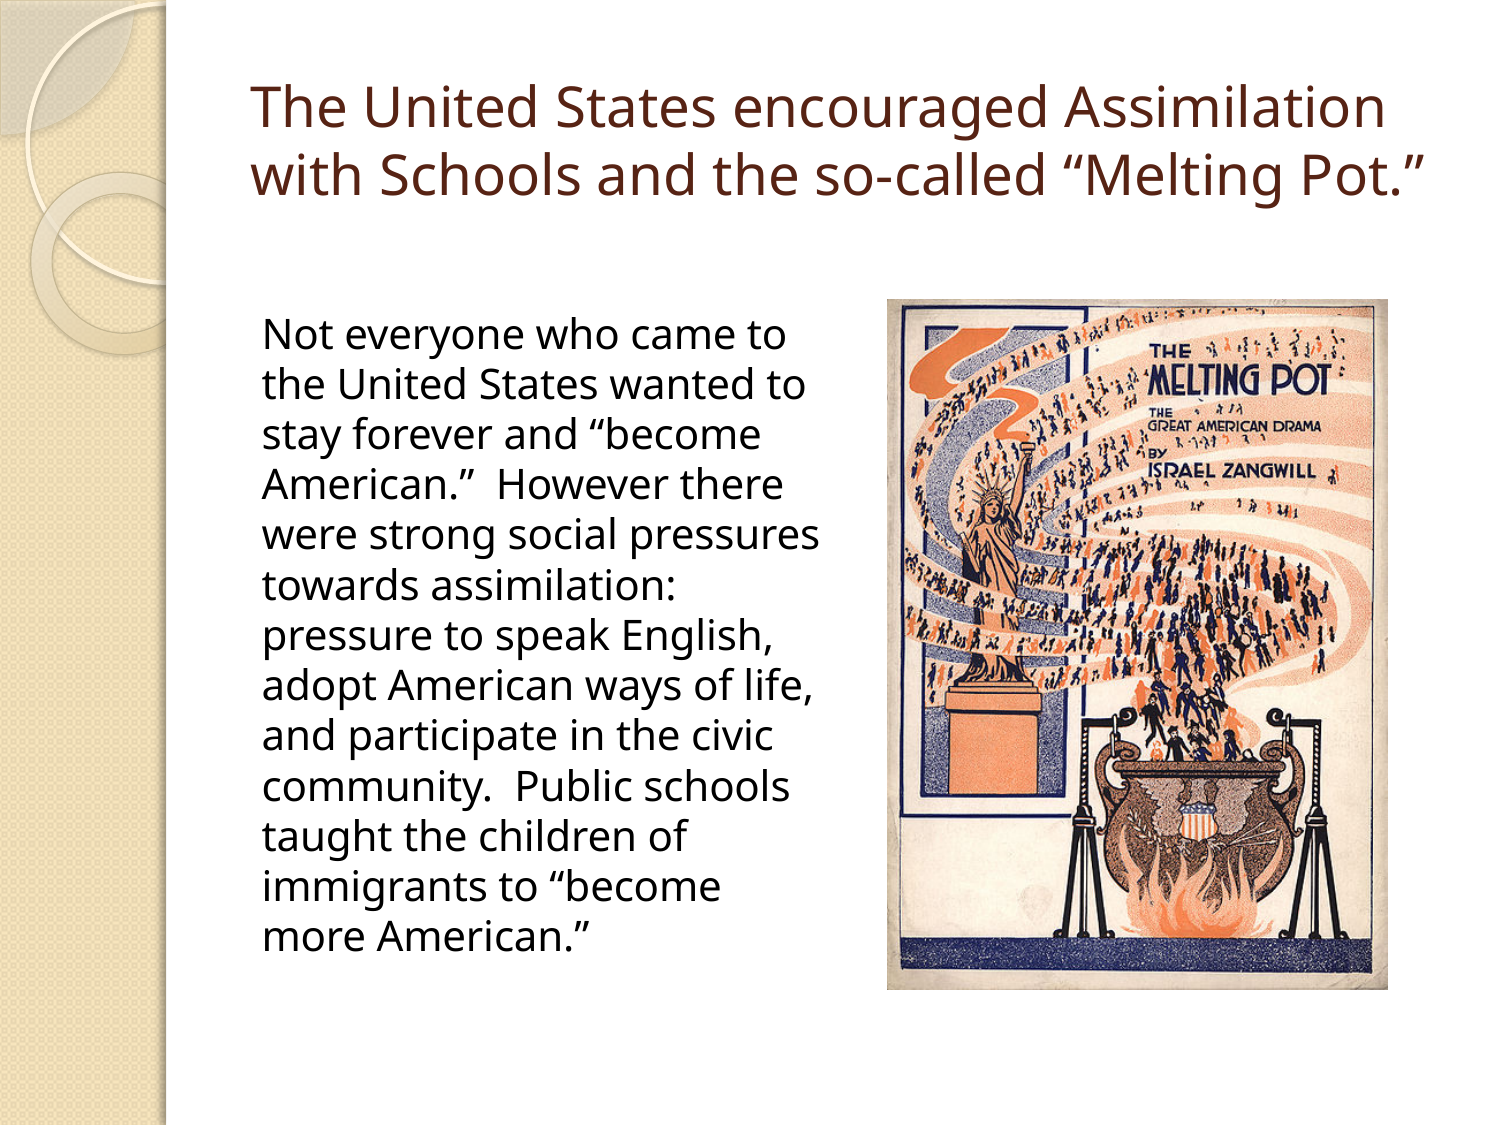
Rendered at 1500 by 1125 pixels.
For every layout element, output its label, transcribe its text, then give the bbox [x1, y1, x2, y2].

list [887, 299, 1388, 990]
title The United States encouraged Assimilation with Schools and the so-called “Melting Pot.” [235, 45, 1466, 233]
list Not everyone who came to the United States wanted to stay forever and “become American.” However there were strong social pressures towards assimilation: pressure to speak English, adopt American ways of life, and participate in the civic community. Public schools taught the children of immigrants to “become more American.” [235, 299, 836, 1015]
